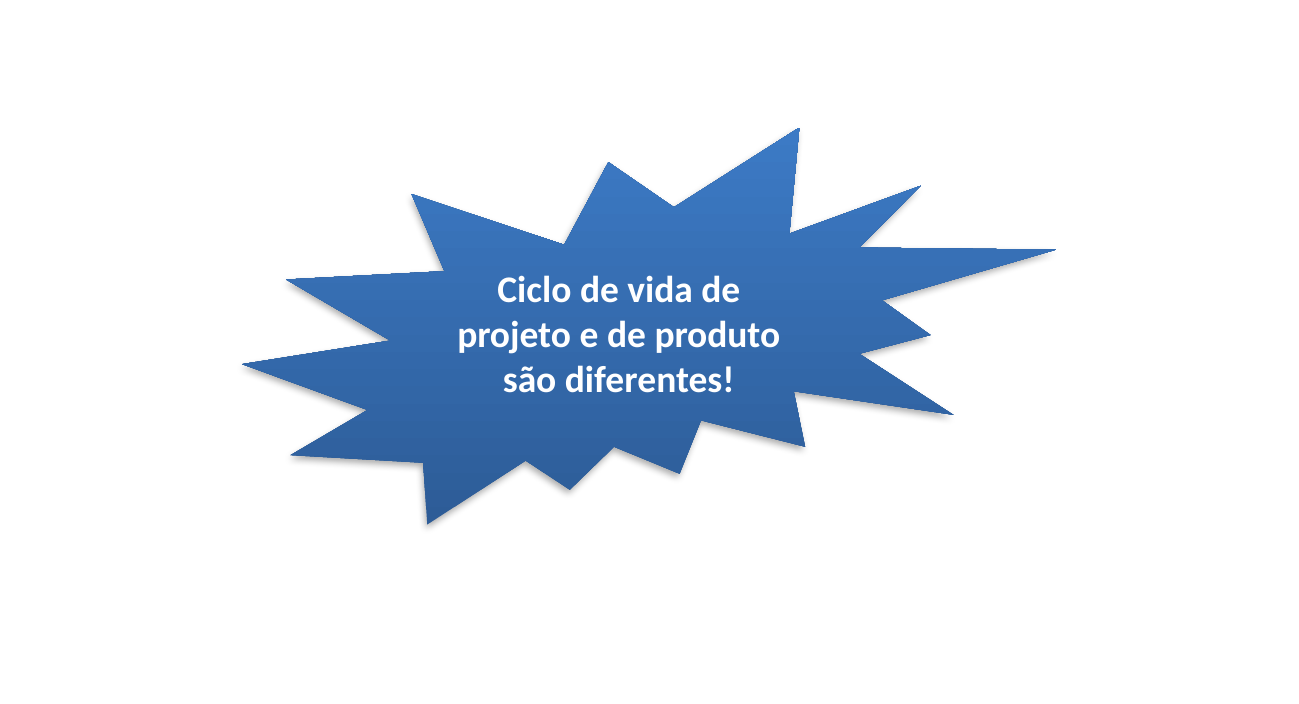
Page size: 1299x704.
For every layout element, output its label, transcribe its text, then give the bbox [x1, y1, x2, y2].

text_box Ciclo de vida de projeto e de produto são diferentes! [242, 127, 1057, 525]
